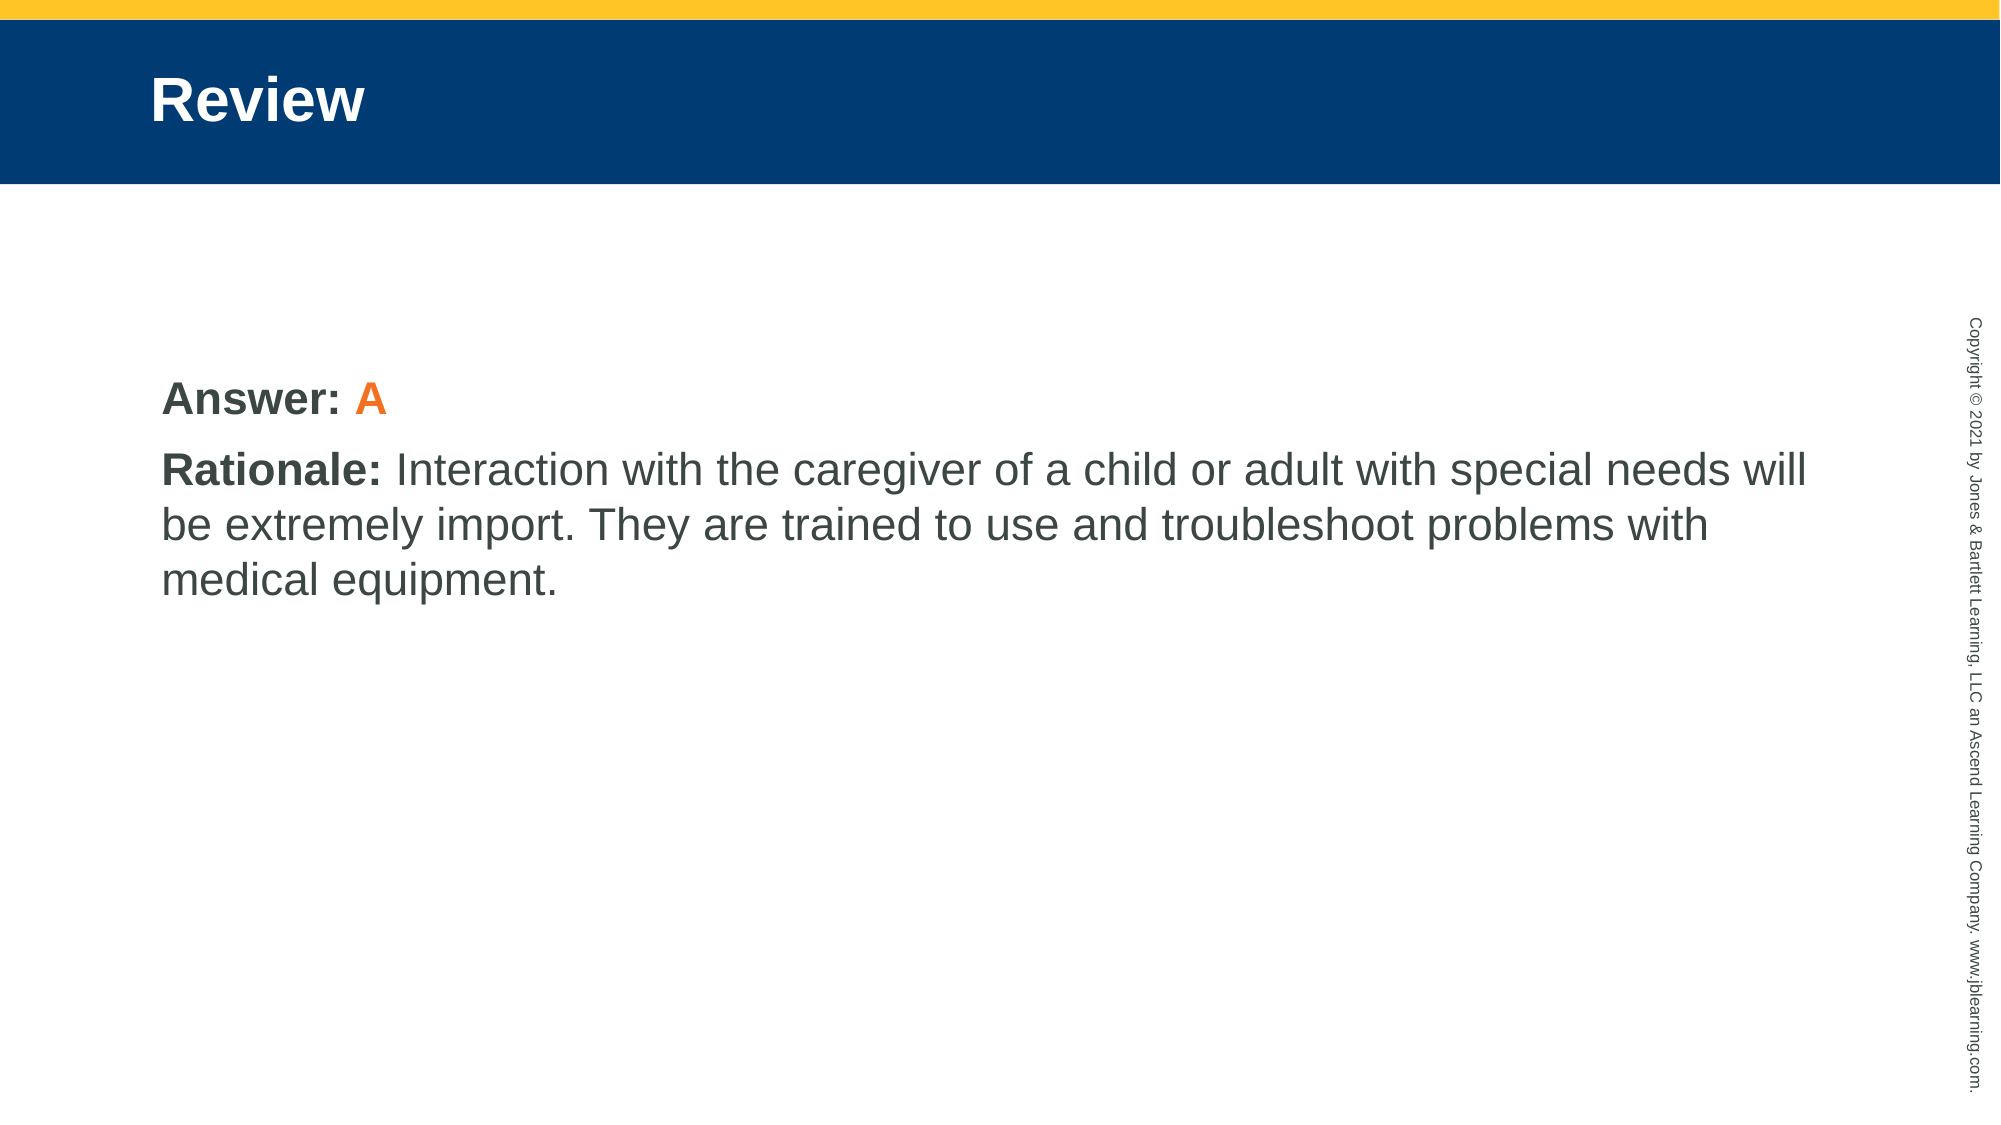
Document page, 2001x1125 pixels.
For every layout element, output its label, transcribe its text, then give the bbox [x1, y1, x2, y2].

title Review [0, 19, 2000, 185]
list Answer: A Rationale: Interaction with the caregiver of a child or adult with special needs will be extremely import. They are trained to use and troubleshoot problems with medical equipment. [146, 361, 1859, 1016]
